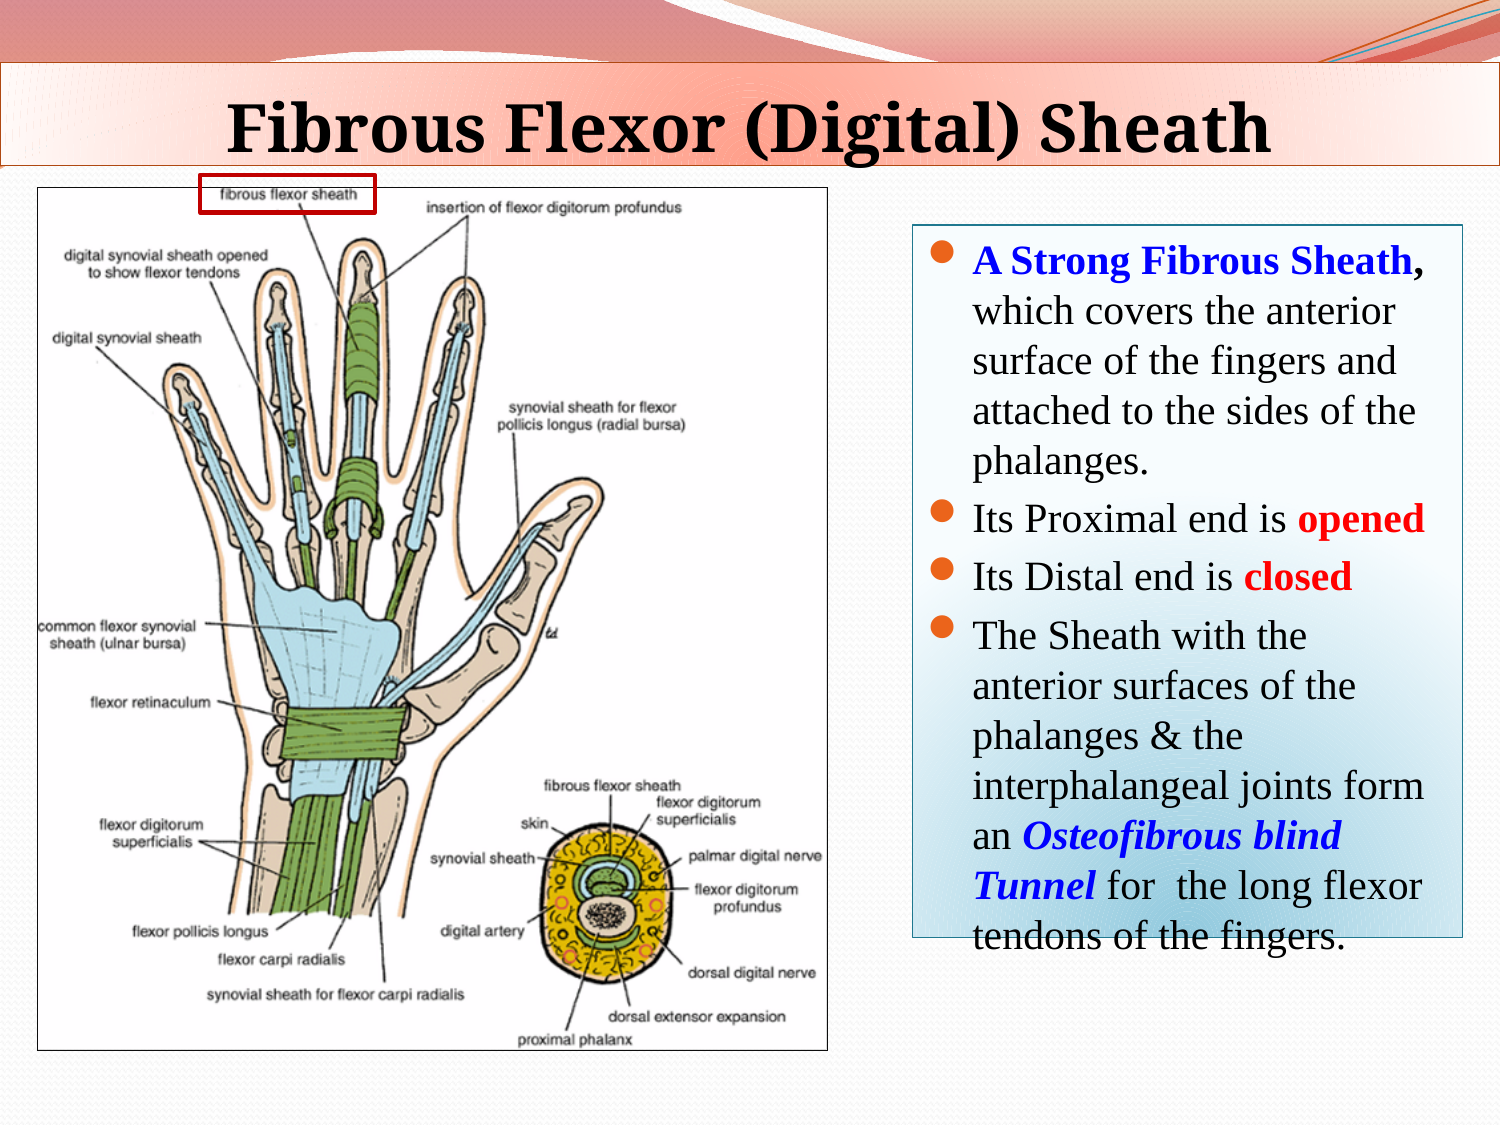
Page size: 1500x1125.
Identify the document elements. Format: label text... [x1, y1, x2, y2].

title Fibrous Flexor (Digital) Sheath [0, 62, 1500, 166]
list A Strong Fibrous Sheath, which covers the anterior surface of the fingers and attached to the sides of the phalanges. Its Proximal end is opened Its Distal end is closed The Sheath with the anterior surfaces of the phalanges & the interphalangeal joints form an Osteofibrous blind Tunnel for the long flexor tendons of the fingers. [912, 224, 1463, 938]
text_box [198, 173, 377, 186]
picture [37, 187, 828, 1052]
